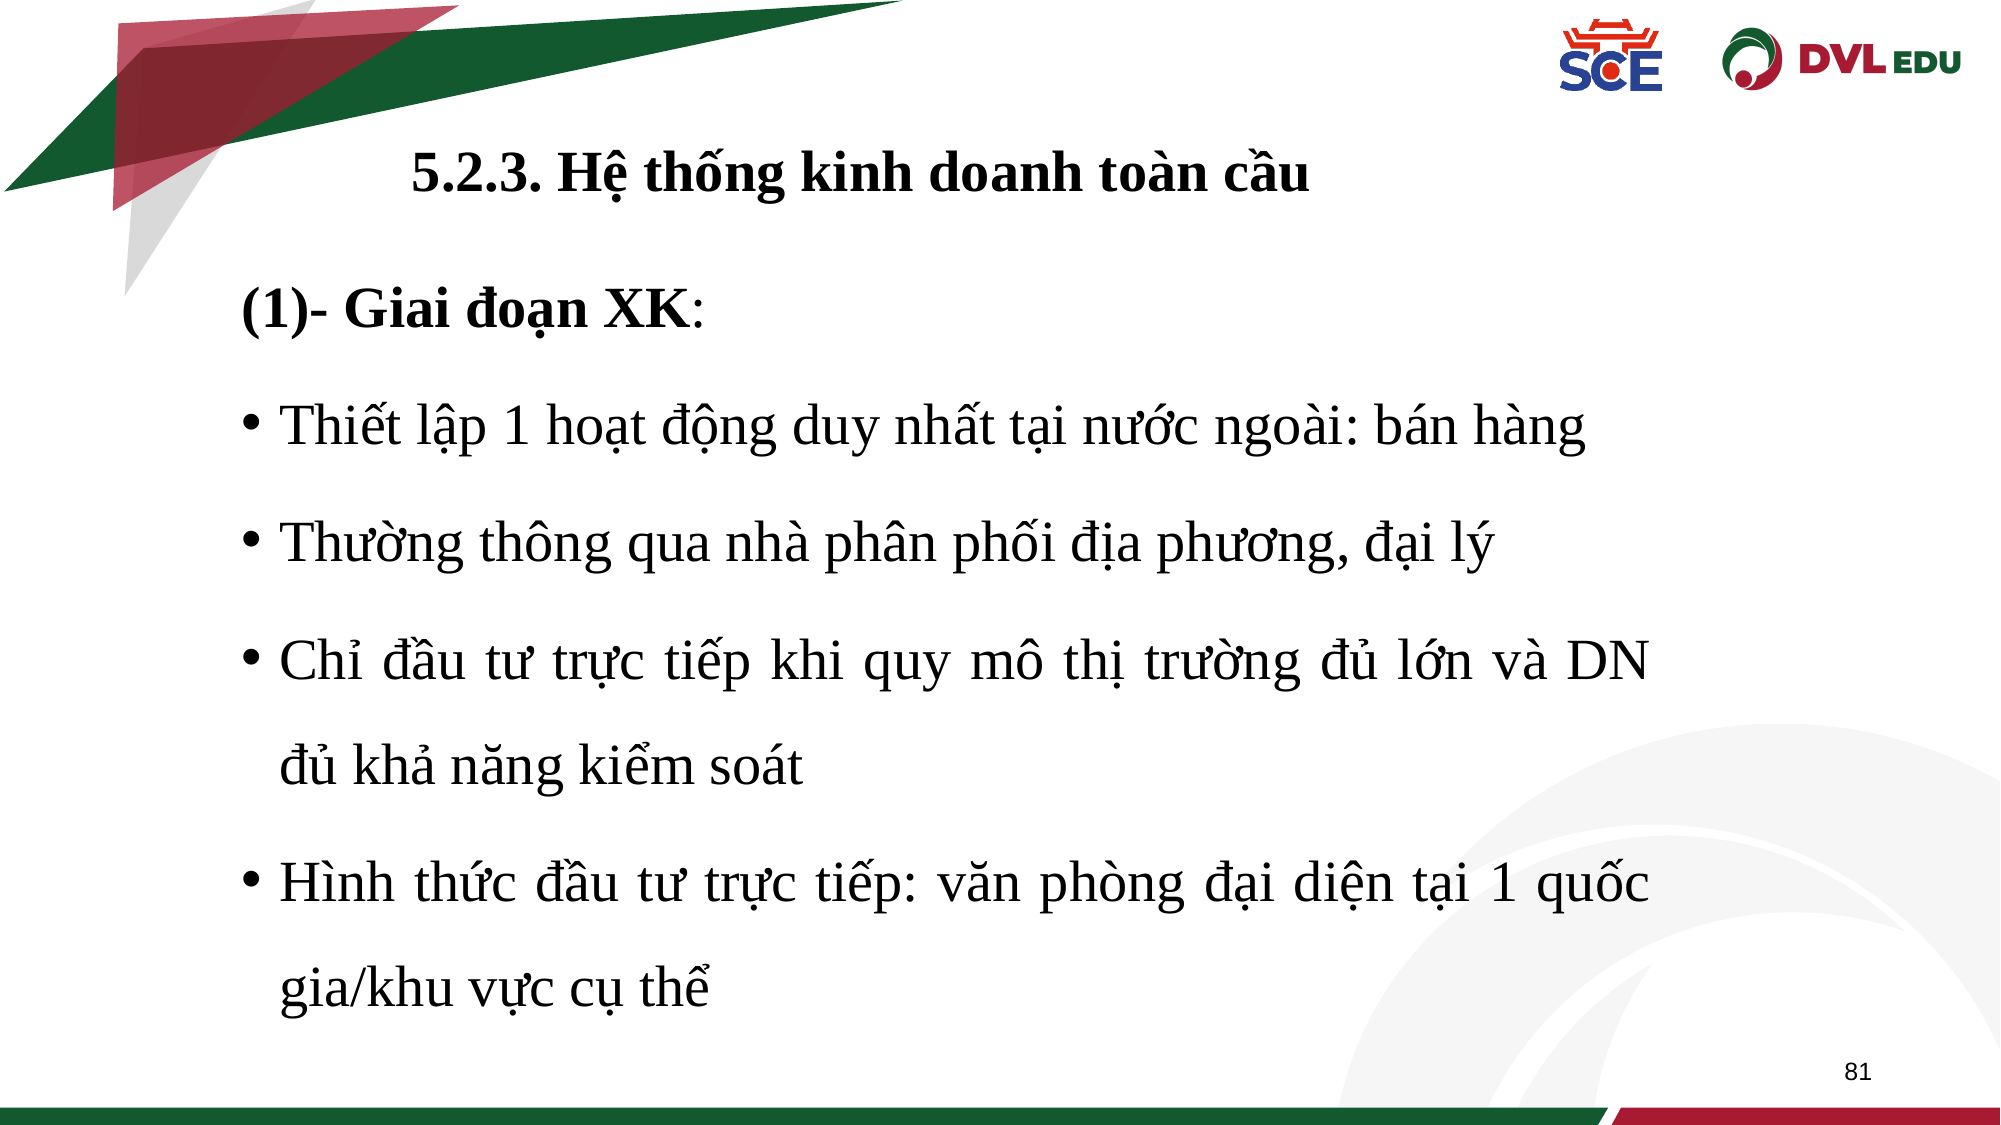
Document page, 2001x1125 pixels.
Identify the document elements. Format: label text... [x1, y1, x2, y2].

picture [1722, 27, 1961, 91]
text_box 81 [1437, 1040, 1888, 1101]
text_box 5.2.3. Hệ thống kinh doanh toàn cầu [397, 126, 1496, 211]
text_box (1)- Giai đoạn XK: Thiết lập 1 hoạt động duy nhất tại nước ngoài: bán hàng Thường thông qua nhà phân phối địa phương, đại lý Chỉ đầu tư trực tiếp khi quy mô thị trường đủ lớn và DN đủ khả năng kiểm soát Hình thức đầu tư trực tiếp: văn phòng đại diện tại 1 quốc gia/khu vực cụ thể [226, 226, 1666, 1125]
picture [1559, 19, 1667, 91]
